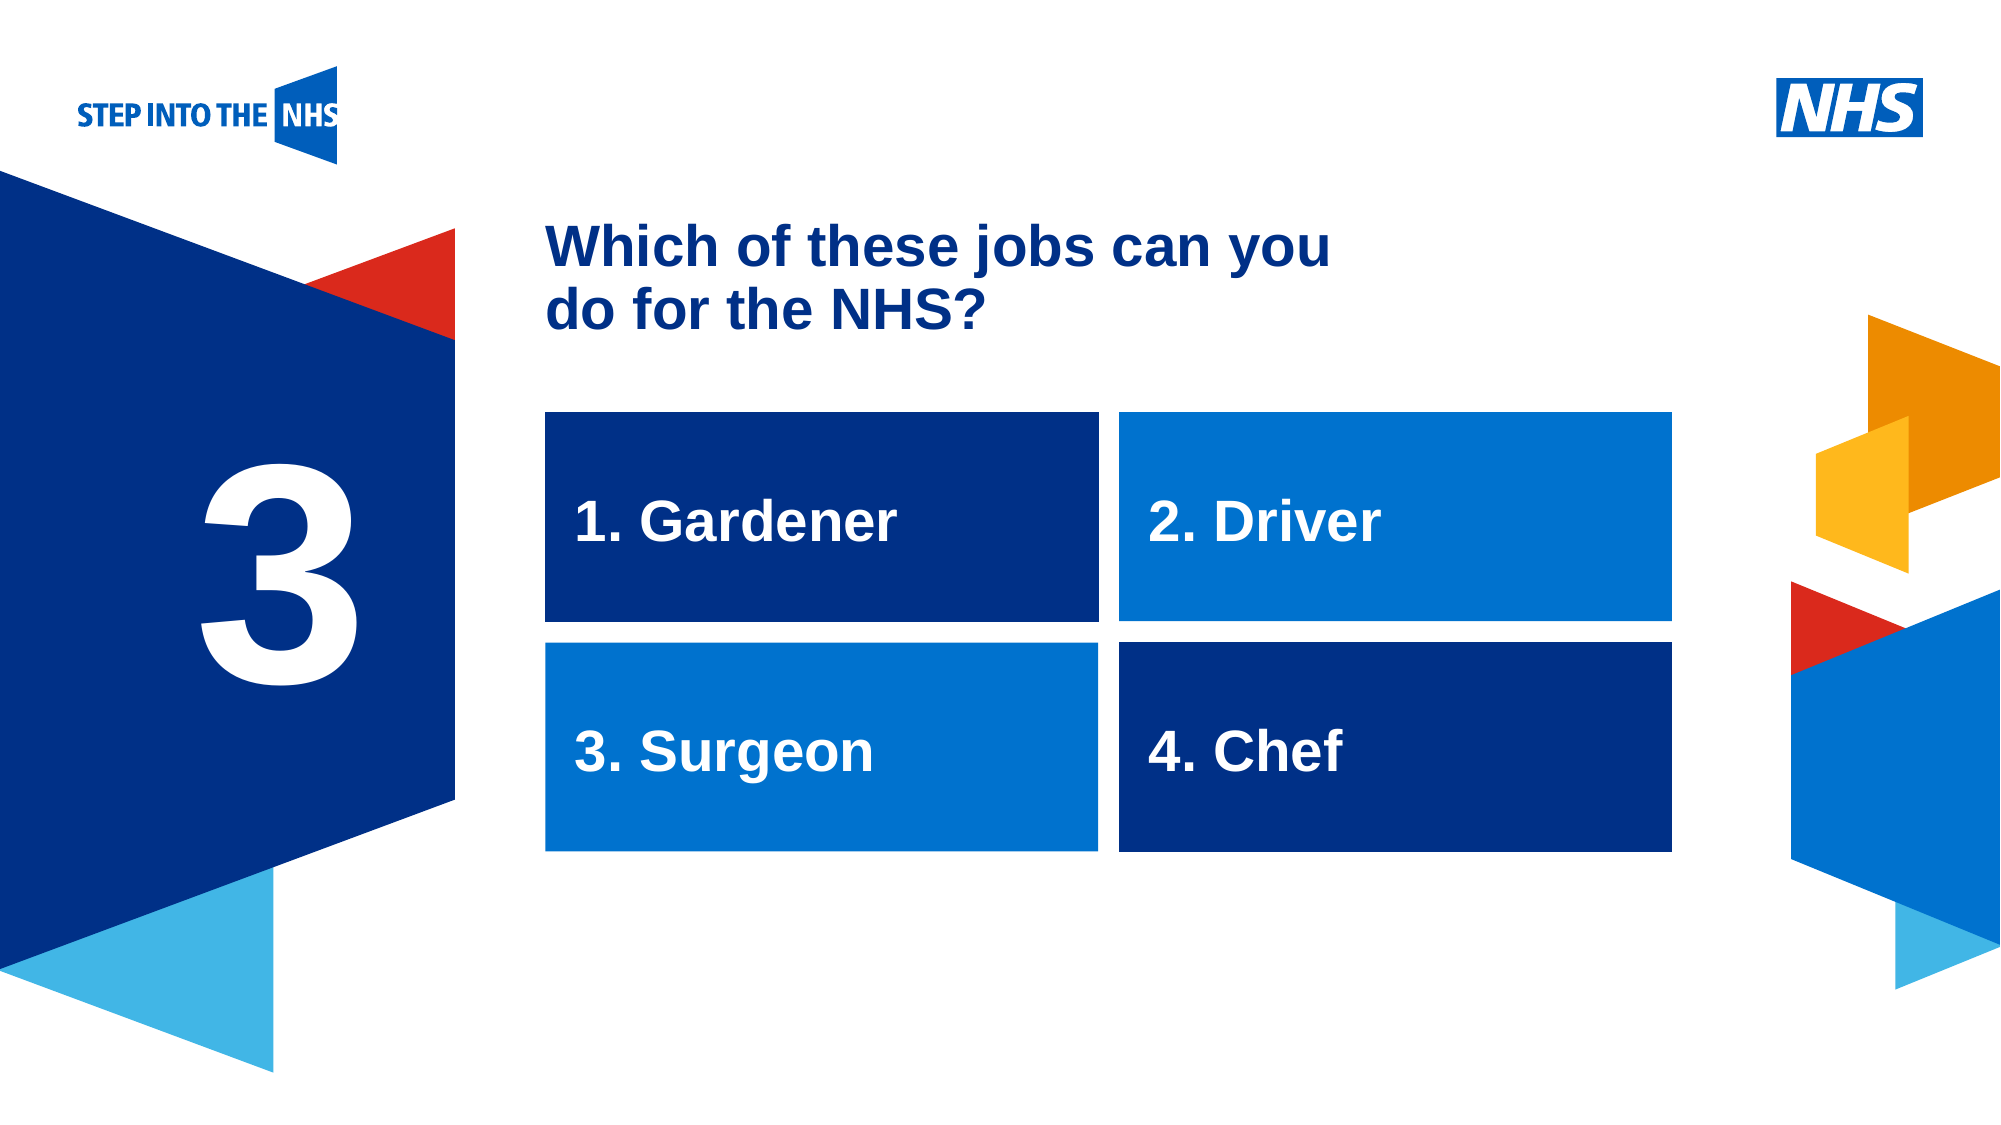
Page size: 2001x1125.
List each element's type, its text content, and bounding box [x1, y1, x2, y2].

text_box 2. Driver [1119, 412, 1672, 622]
text_box 4. Chef [1119, 642, 1672, 852]
text_box 3 [194, 412, 401, 713]
title Which of these jobs can you do for the NHS? [545, 216, 1673, 343]
text_box 3. Surgeon [545, 642, 1099, 852]
text_box 1. Gardener [545, 412, 1099, 622]
